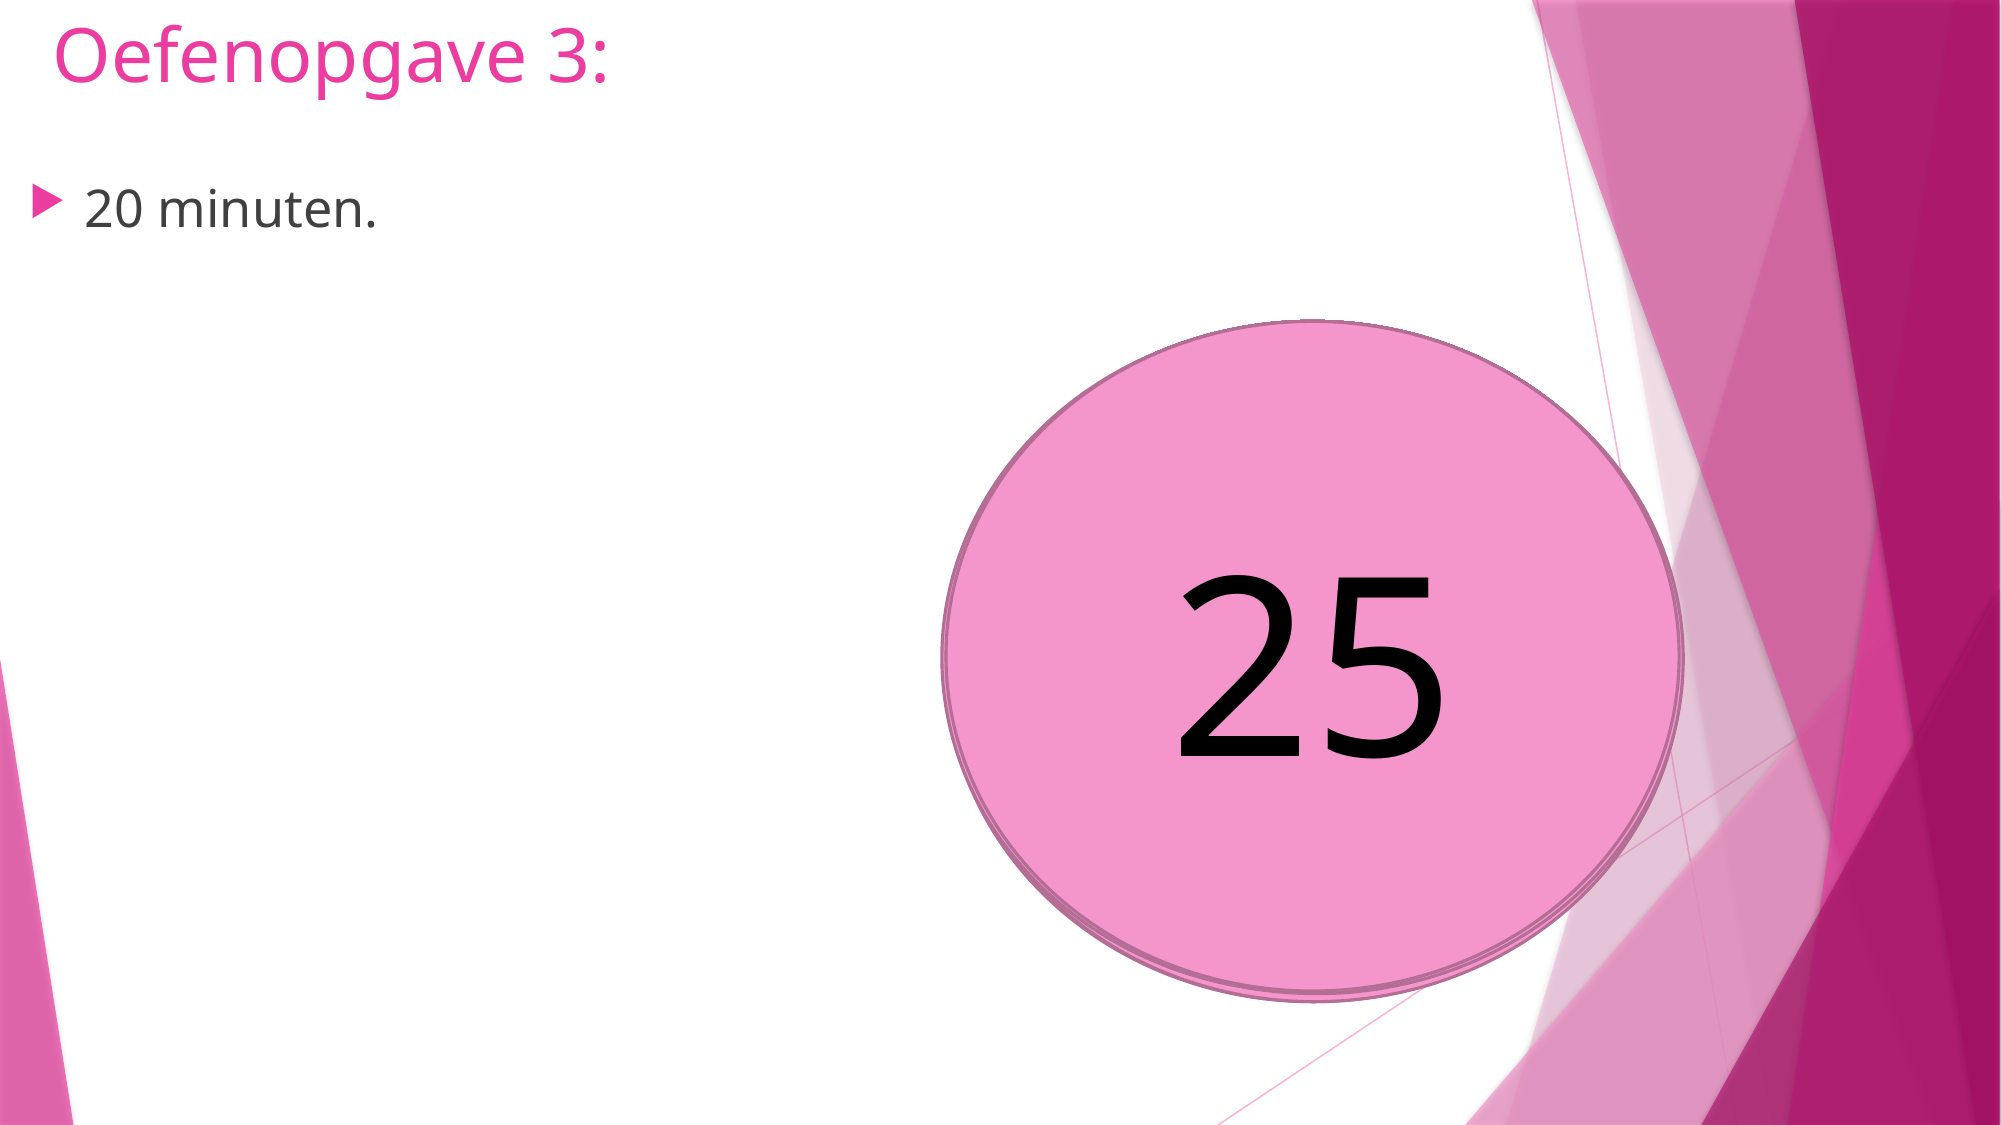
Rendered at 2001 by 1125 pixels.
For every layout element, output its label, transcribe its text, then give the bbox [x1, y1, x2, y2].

text_box 23 [1285, 413, 1685, 996]
text_box 22 [1008, 771, 1665, 1004]
list 20 minuten. [13, 167, 818, 1013]
text_box 24 [940, 361, 1348, 994]
title Oefenopgave 3: [37, 0, 1494, 260]
text_box 25 [944, 319, 1681, 993]
